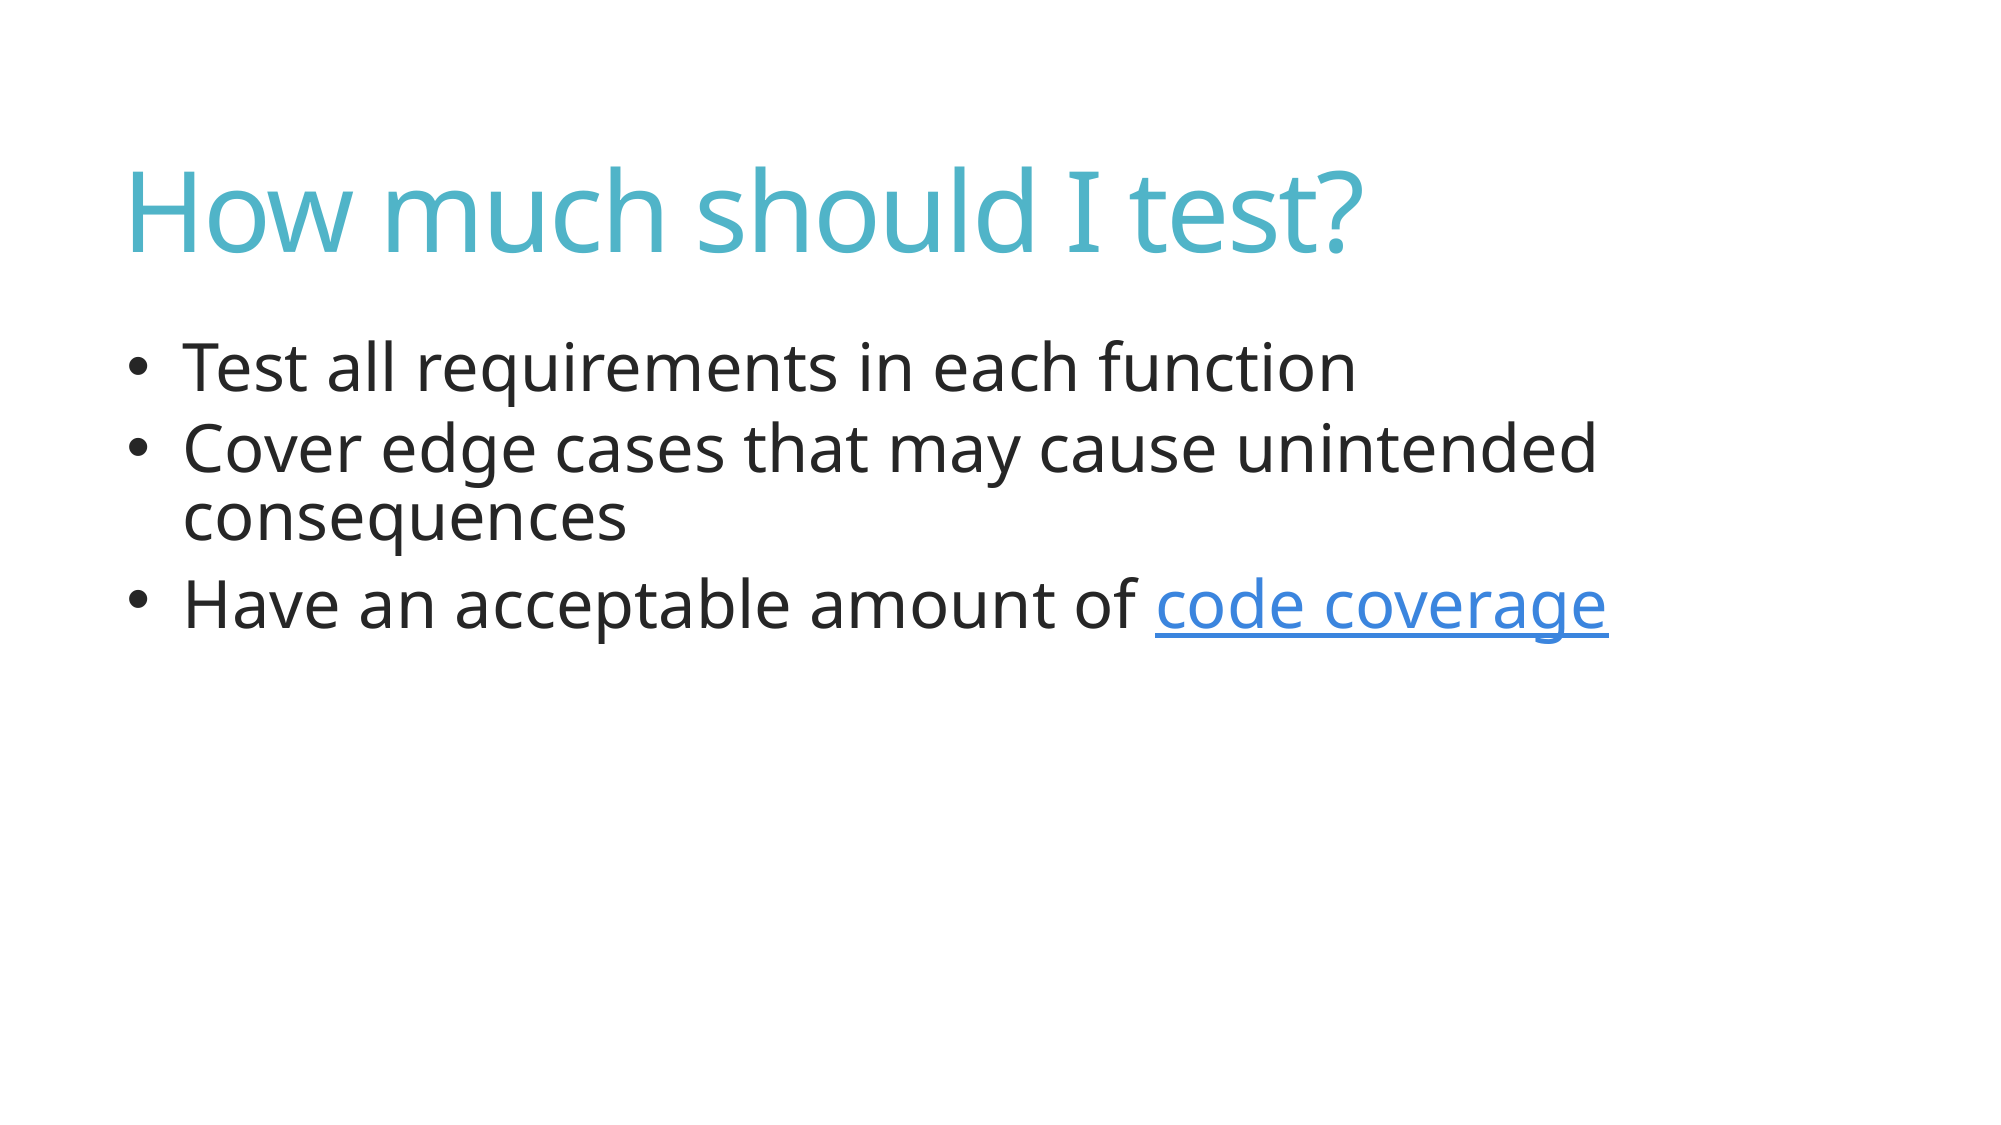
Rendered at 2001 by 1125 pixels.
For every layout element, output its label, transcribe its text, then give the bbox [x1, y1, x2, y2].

list Test all requirements in each function Cover edge cases that may cause unintended consequences Have an acceptable amount of code coverage [111, 329, 1876, 948]
title How much should I test? [107, 81, 1875, 354]
